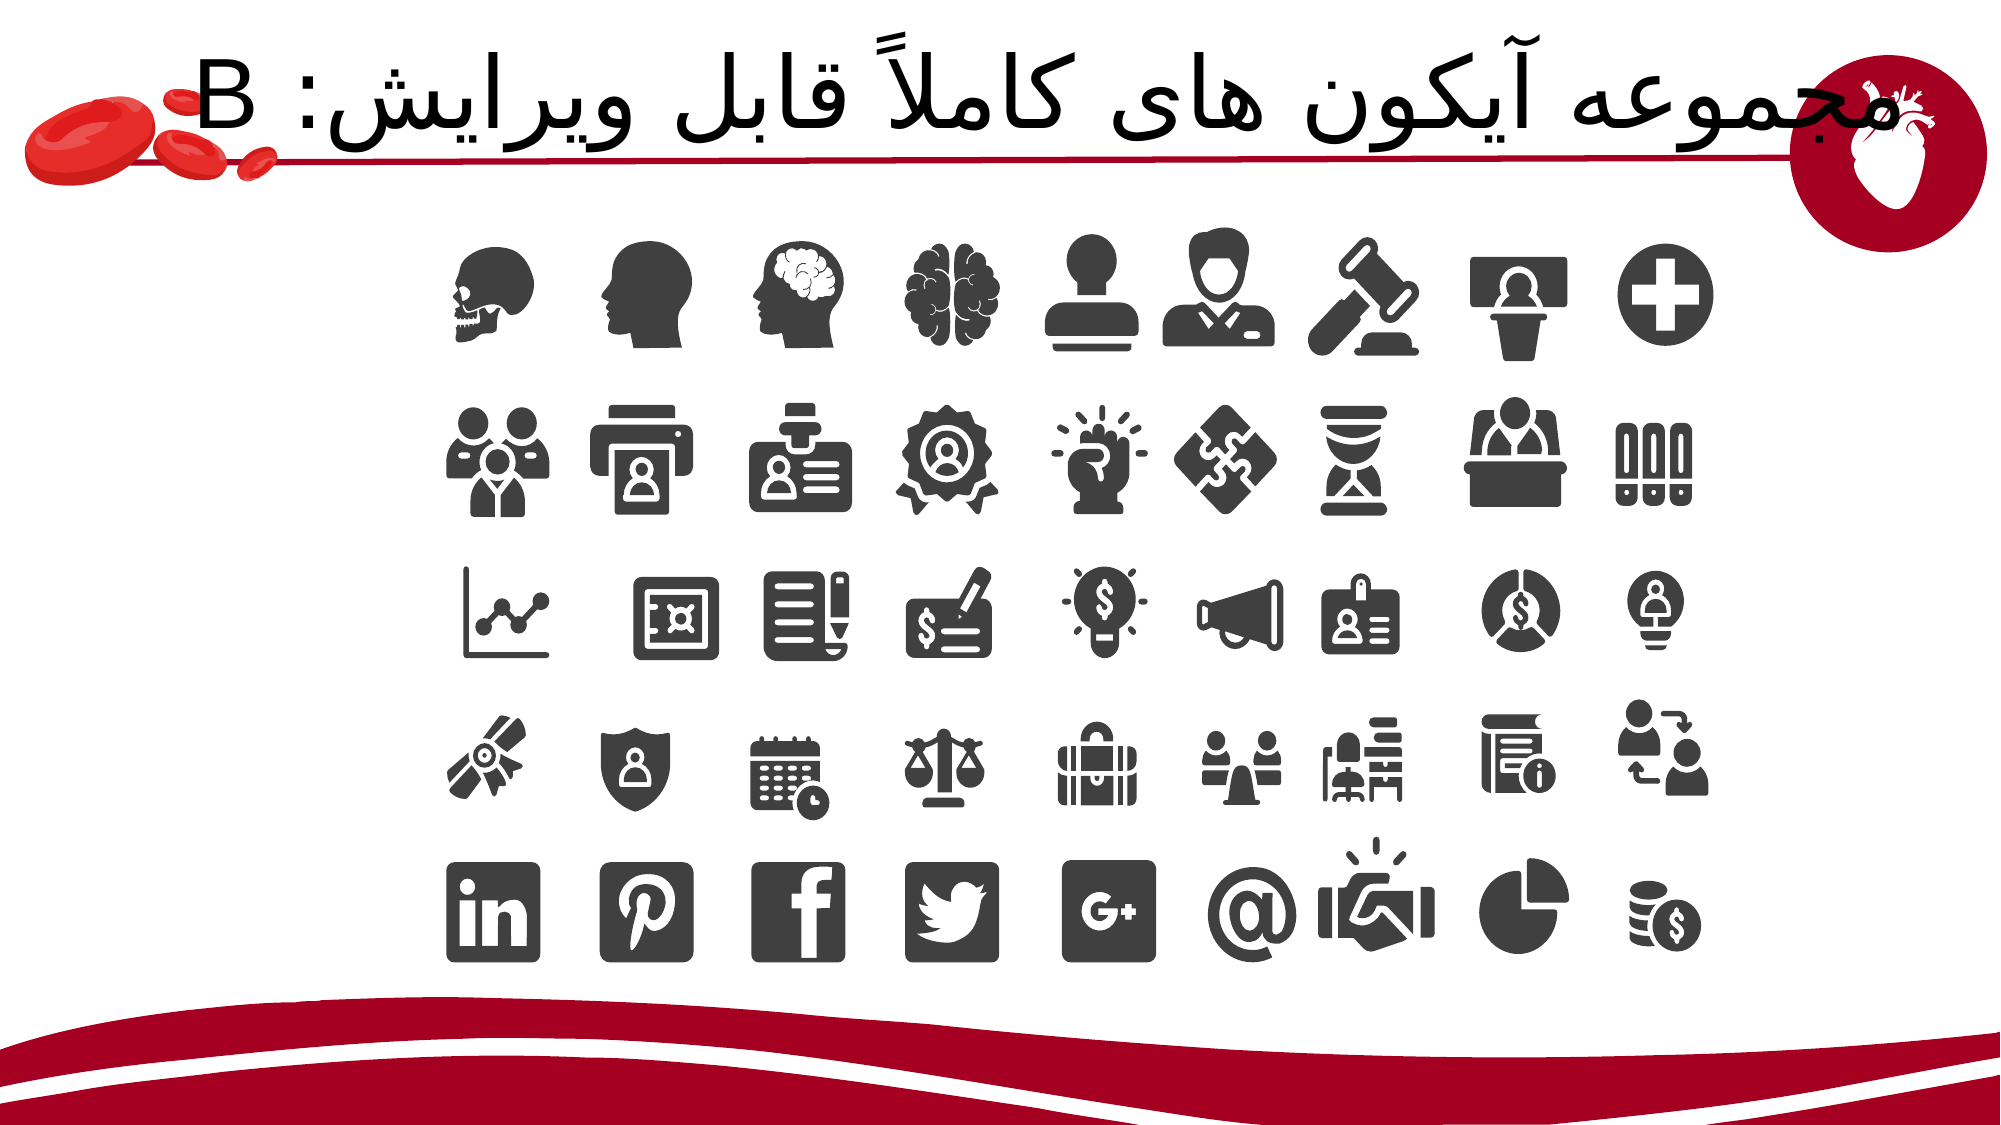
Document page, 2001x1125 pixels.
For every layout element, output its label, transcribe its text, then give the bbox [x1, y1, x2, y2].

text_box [463, 566, 550, 659]
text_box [763, 571, 850, 662]
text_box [633, 576, 720, 661]
text_box [452, 247, 535, 343]
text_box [1481, 714, 1557, 794]
text_box [1196, 579, 1284, 652]
text_box [905, 862, 1000, 963]
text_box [446, 407, 550, 518]
text_box [904, 243, 951, 346]
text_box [1320, 405, 1388, 516]
text_box [753, 241, 844, 349]
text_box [589, 404, 694, 516]
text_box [1463, 396, 1568, 508]
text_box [1061, 566, 1149, 659]
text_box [895, 404, 999, 516]
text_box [1629, 880, 1702, 952]
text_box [1322, 717, 1403, 803]
text_box [1207, 867, 1297, 963]
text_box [600, 240, 693, 349]
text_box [1051, 404, 1149, 515]
list مجموعه آیکون های کاملاً قابل ویرایش: B [101, 20, 2000, 140]
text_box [1617, 699, 1709, 796]
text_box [600, 727, 671, 812]
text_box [750, 735, 830, 821]
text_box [446, 715, 527, 800]
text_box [1481, 569, 1561, 653]
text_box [1615, 422, 1693, 507]
text_box [751, 862, 846, 963]
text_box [1162, 227, 1276, 347]
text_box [1321, 573, 1401, 655]
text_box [1307, 236, 1421, 356]
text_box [1044, 233, 1139, 352]
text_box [1469, 256, 1568, 362]
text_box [1201, 730, 1282, 806]
text_box [1617, 243, 1714, 346]
text_box [446, 862, 541, 963]
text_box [1172, 404, 1279, 515]
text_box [1317, 836, 1435, 952]
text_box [1057, 721, 1137, 806]
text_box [748, 402, 853, 513]
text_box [904, 728, 985, 808]
text_box [1061, 860, 1157, 963]
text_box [1626, 570, 1685, 651]
text_box [953, 243, 1000, 346]
text_box [905, 566, 992, 658]
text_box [1478, 857, 1570, 955]
text_box [599, 862, 694, 963]
